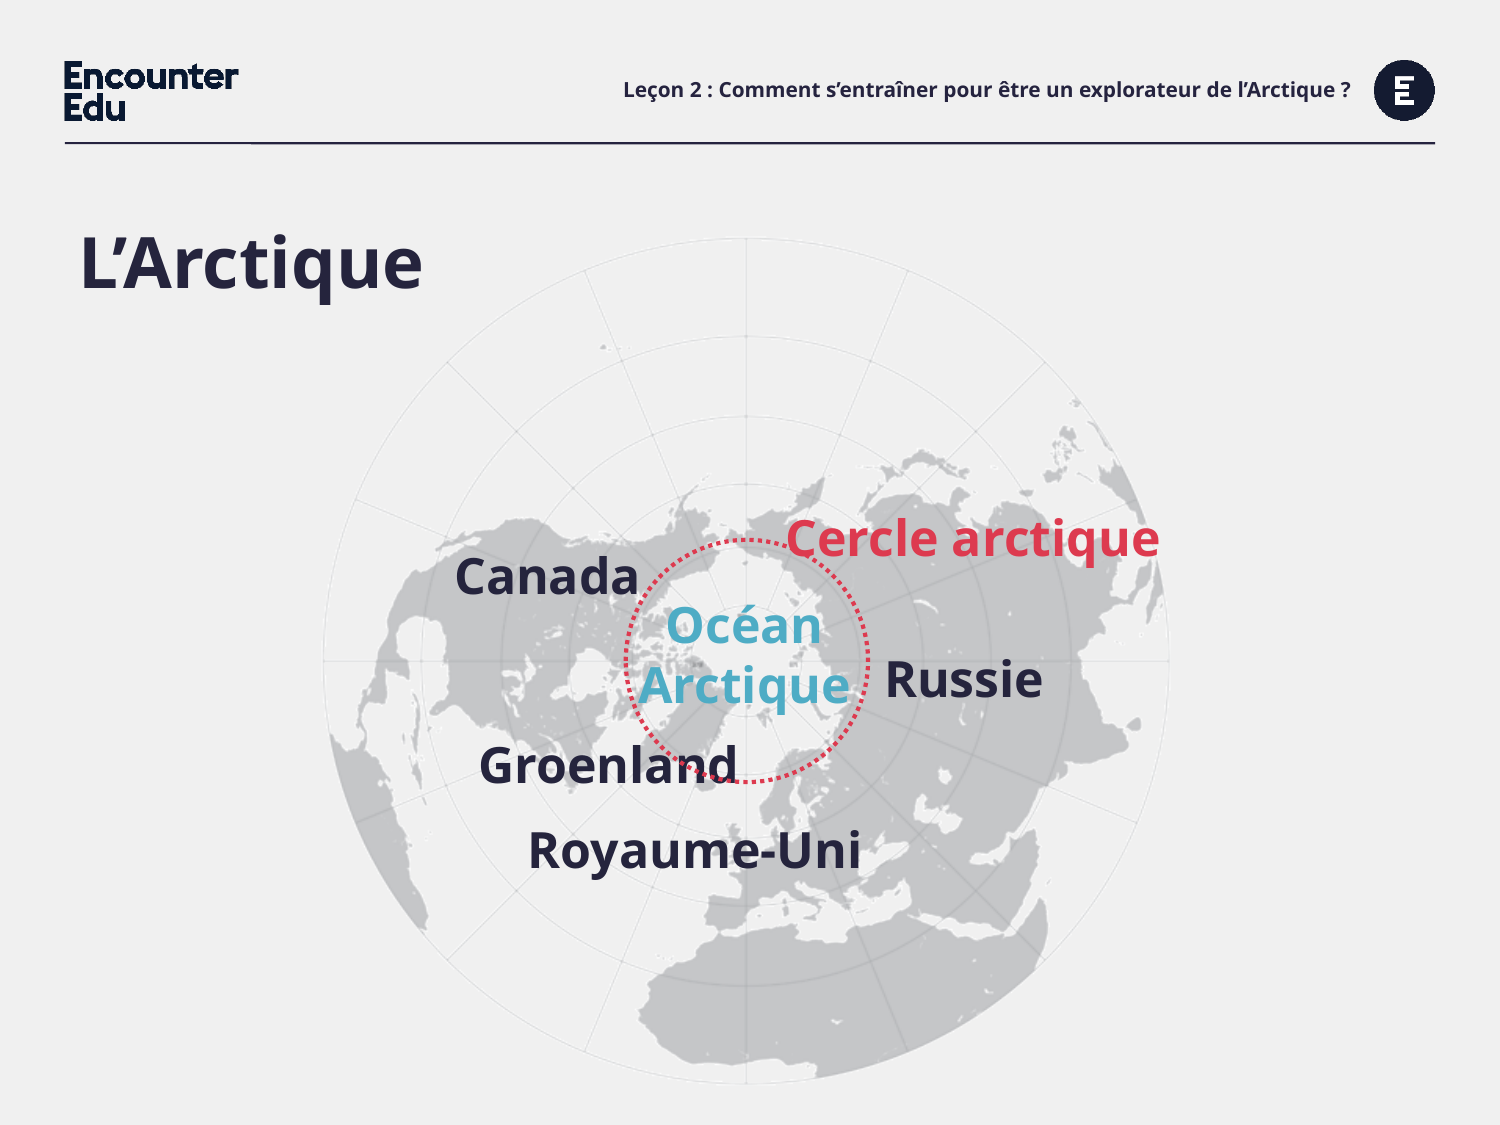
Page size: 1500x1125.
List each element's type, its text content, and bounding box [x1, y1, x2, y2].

title Leçon 2 : Comment s’entraîner pour être un explorateur de l’Arctique ? [430, 67, 1359, 114]
text_box L’Arctique [71, 212, 925, 320]
picture [1372, 58, 1436, 122]
picture [60, 59, 243, 122]
picture [317, 231, 1177, 1092]
